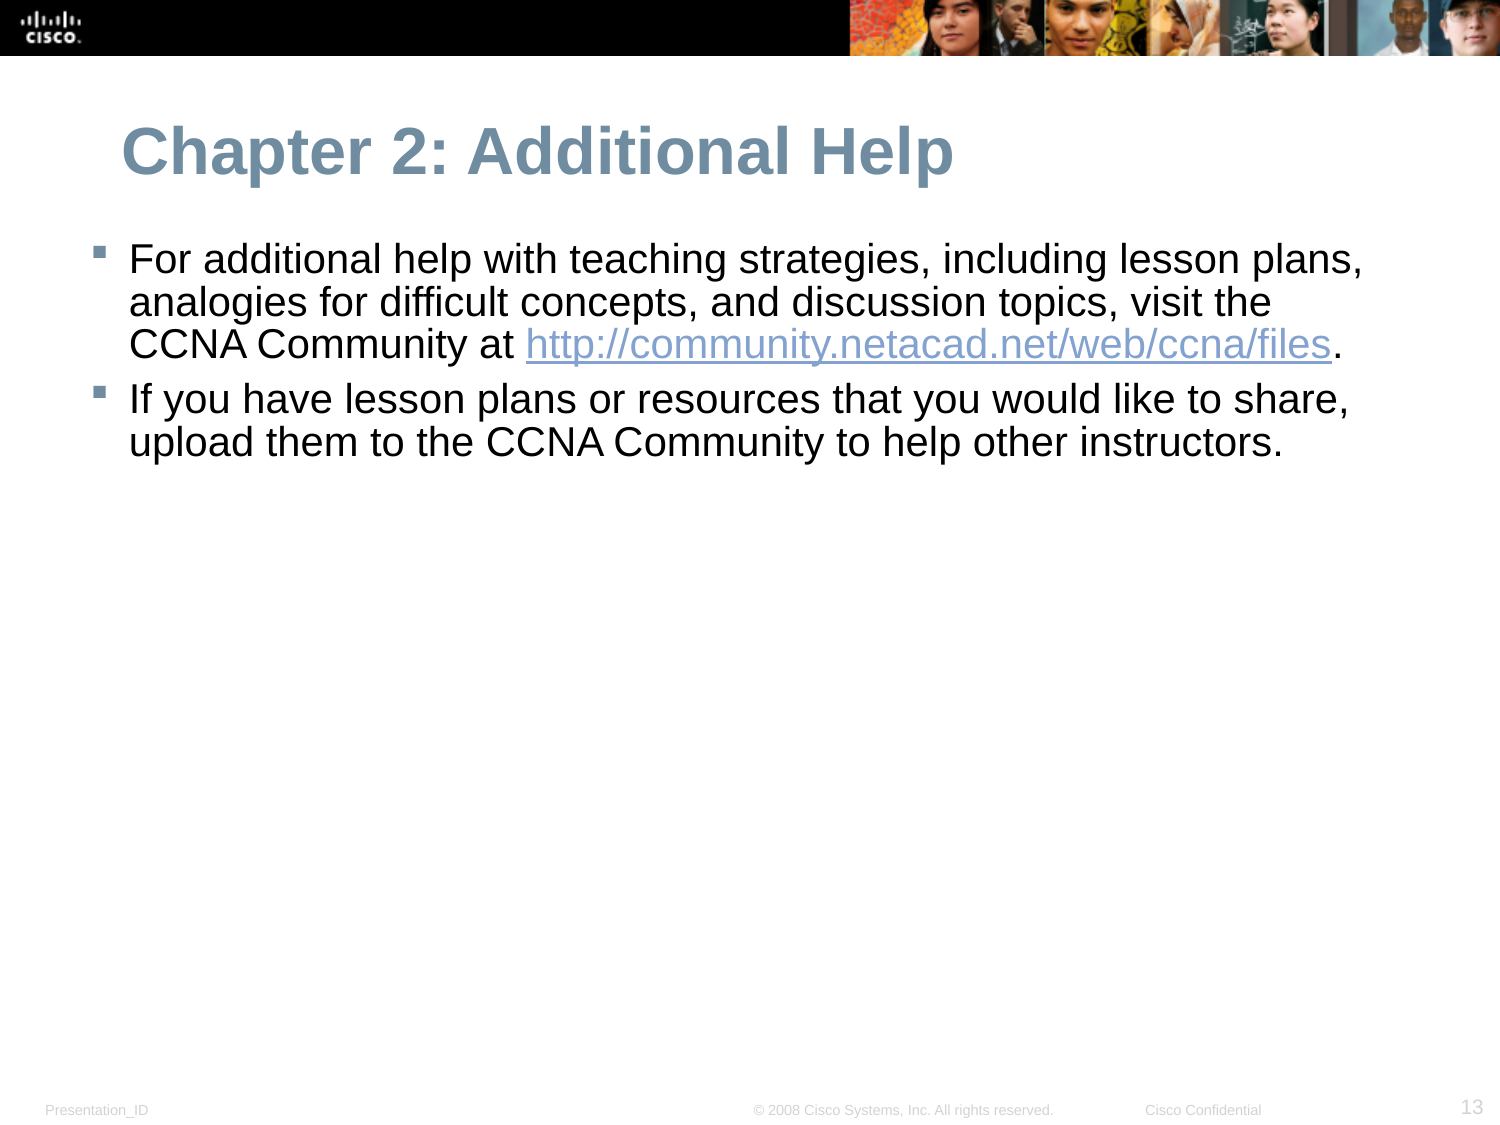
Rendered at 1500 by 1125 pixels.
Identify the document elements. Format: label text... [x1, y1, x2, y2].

list For additional help with teaching strategies, including lesson plans, analogies for difficult concepts, and discussion topics, visit the CCNA Community at http://community.netacad.net/web/ccna/files. If you have lesson plans or resources that you would like to share, upload them to the CCNA Community to help other instructors. [76, 233, 1380, 820]
picture [0, 0, 1500, 56]
title Chapter 2: Additional Help [107, 57, 1444, 196]
